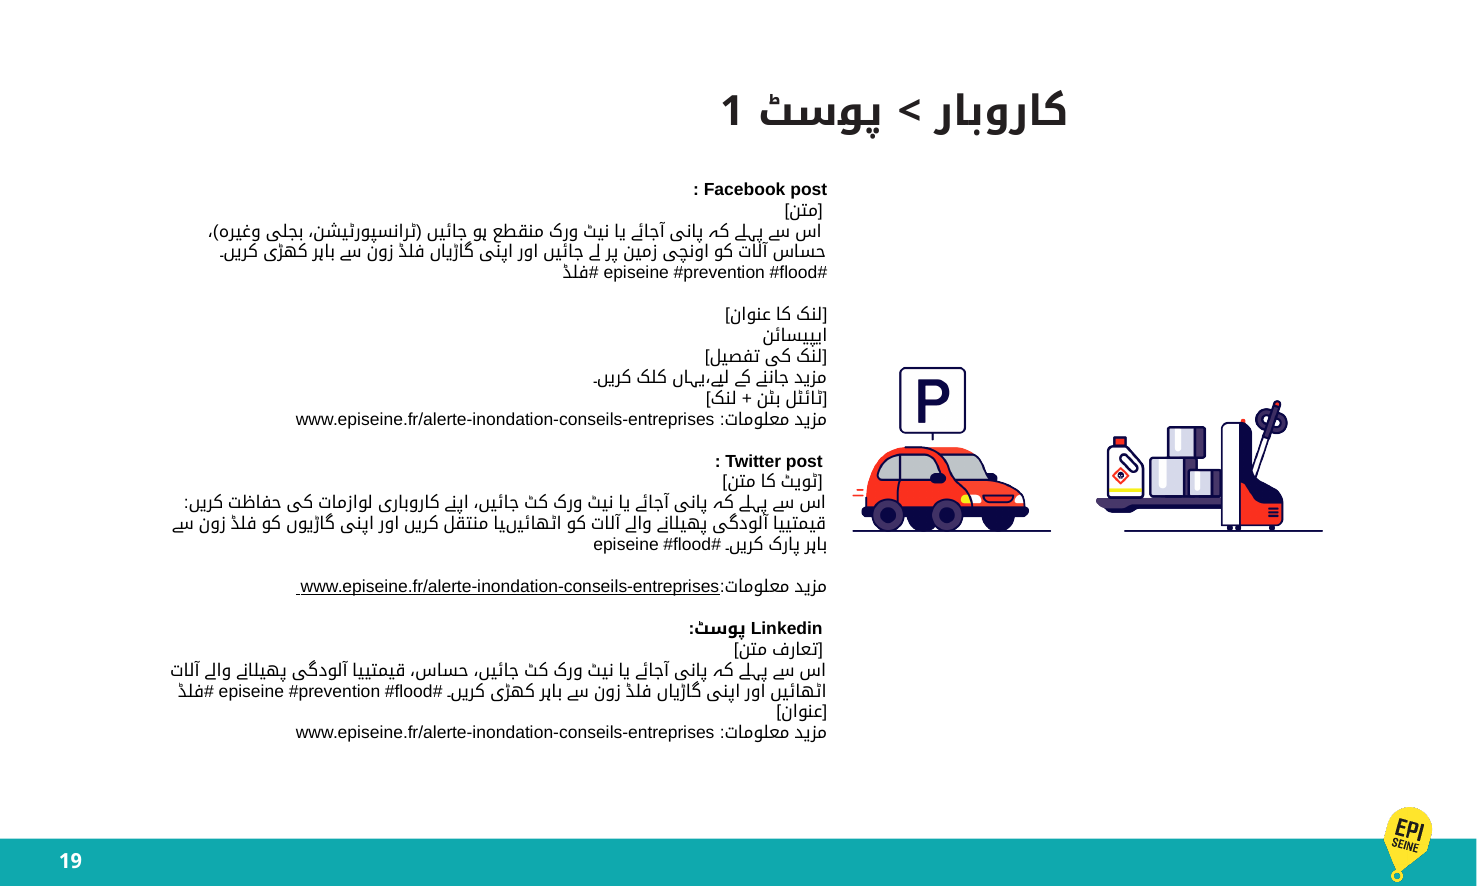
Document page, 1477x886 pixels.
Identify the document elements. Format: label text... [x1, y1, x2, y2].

title کاروبار > پوسٹ 1 [152, 56, 1072, 135]
picture [1381, 805, 1433, 883]
text_box Facebook post : [متن] اس سے پہلے کہ پانی آجائے یا نیٹ ورک منقطع ہو جائیں (ٹرانسپورٹیشن، بجلی وغیرہ)، حساس آلات کو اونچی زمین پر لے جائیں اور اپنی گاڑیاں فلڈ زون سے باہر کھڑی کریں۔ #episeine #prevention #flood #فلڈ [لنک کا عنوان] ایپیسائن [لنک کی تفصیل] مزید جاننے کے لیے،یہاں کلک کریں۔ [ٹائٹل بٹن + لنک] مزید معلومات: www.episeine.fr/alerte-inondation-conseils-entreprises Twitter post : [ٹویٹ کا متن] اس سے پہلے کہ پانی آجائے یا نیٹ ورک کٹ جائیں، اپنے کاروباری لوازمات کی حفاظت کریں: قیمتییا آلودگی پھیلانے والے آلات کو اٹھائیںیا منتقل کریں اور اپنی گاڑیوں کو فلڈ زون سے باہر پارک کریں۔ #episeine #flood مزید معلومات: www.episeine.fr/alerte-inondation-conseils-entreprises Linkedin پوسٹ: [تعارف متن] اس سے پہلے کہ پانی آجائے یا نیٹ ورک کٹ جائیں، حساس، قیمتییا آلودگی پھیلانے والے آلات اٹھائیں اور اپنی گاڑیاں فلڈ زون سے باہر کھڑی کریں۔ #episeine #prevention #flood #فلڈ [عنوان] مزید معلومات: www.episeine.fr/alerte-inondation-conseils-entreprises [153, 173, 832, 747]
picture [780, 256, 1371, 659]
